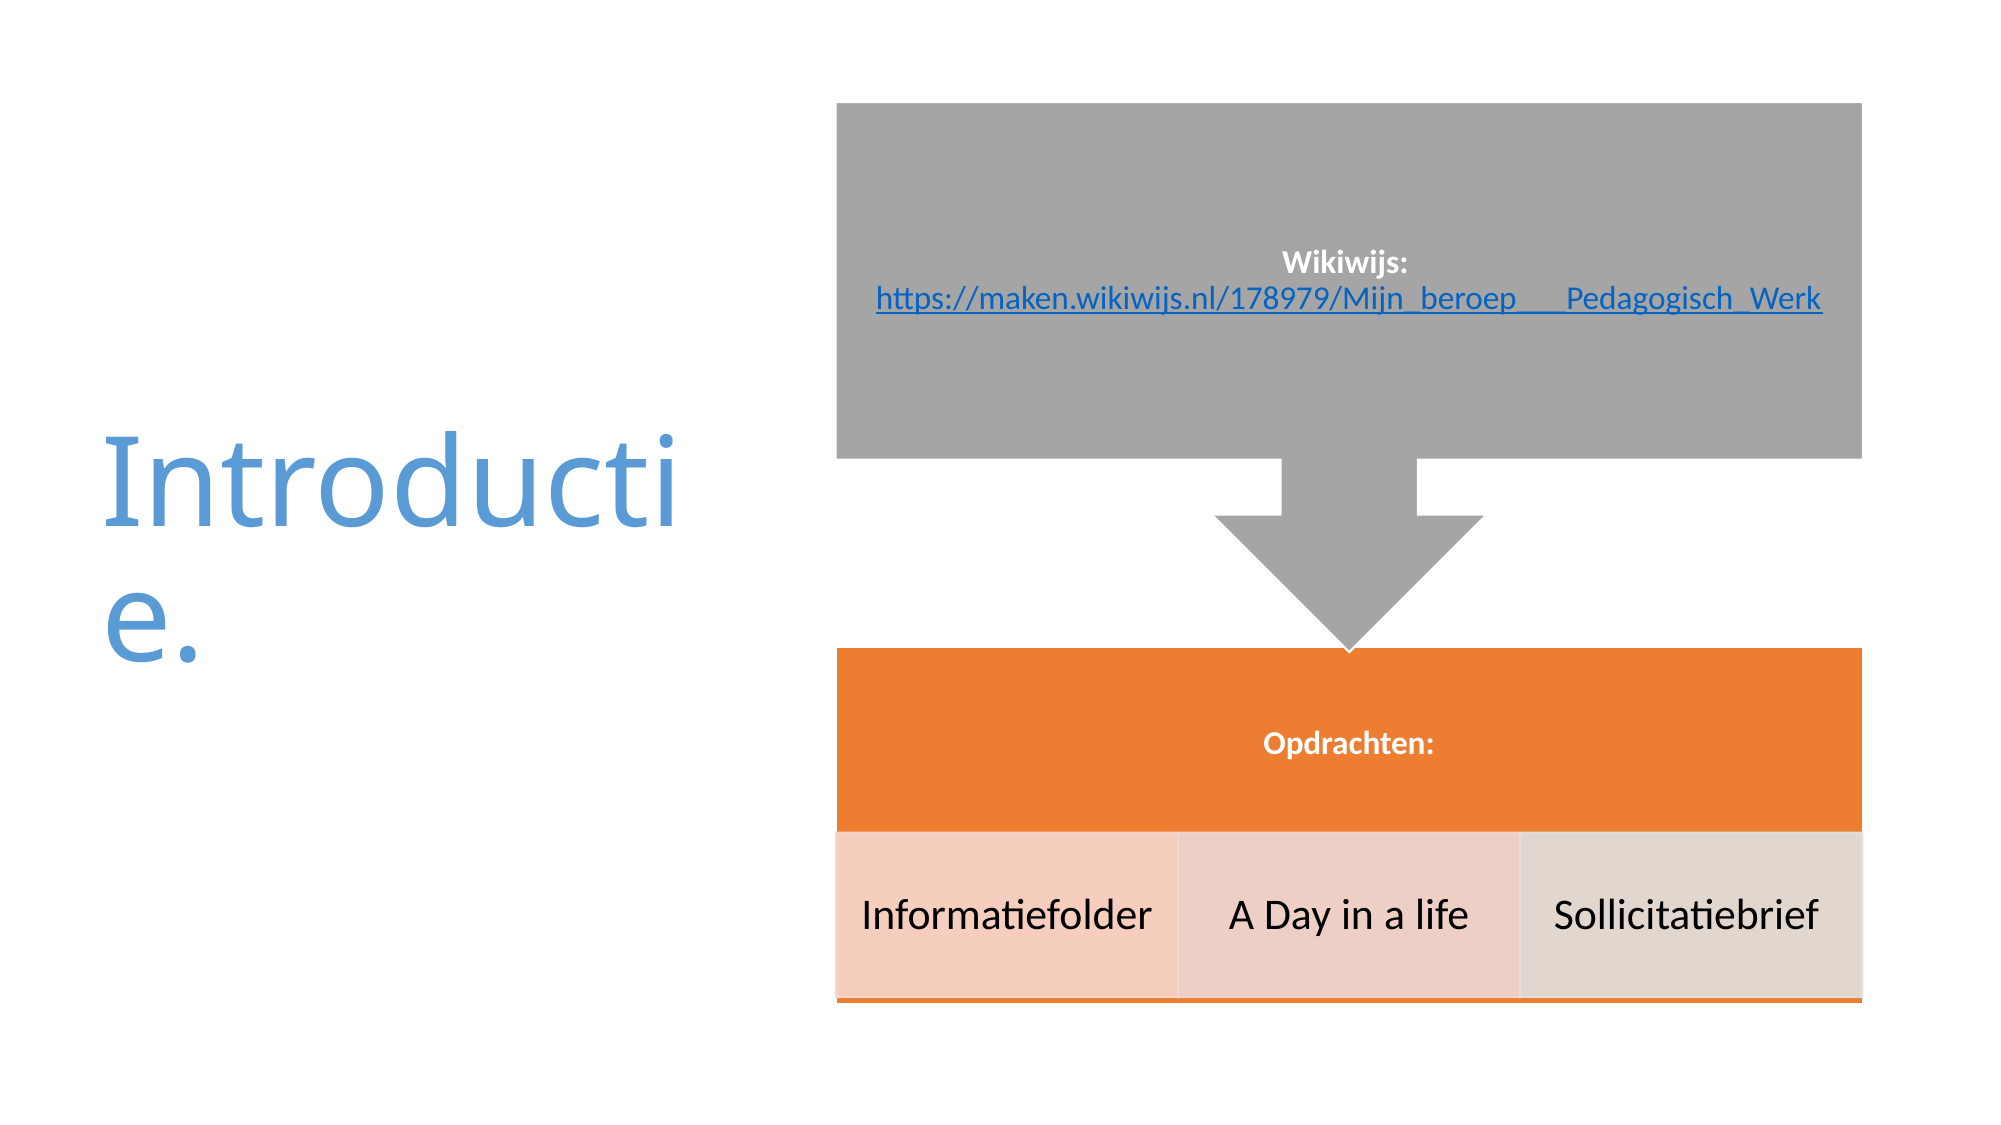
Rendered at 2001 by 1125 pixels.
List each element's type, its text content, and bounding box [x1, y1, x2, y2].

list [835, 101, 1863, 1005]
title Introductie. [86, 101, 711, 1005]
